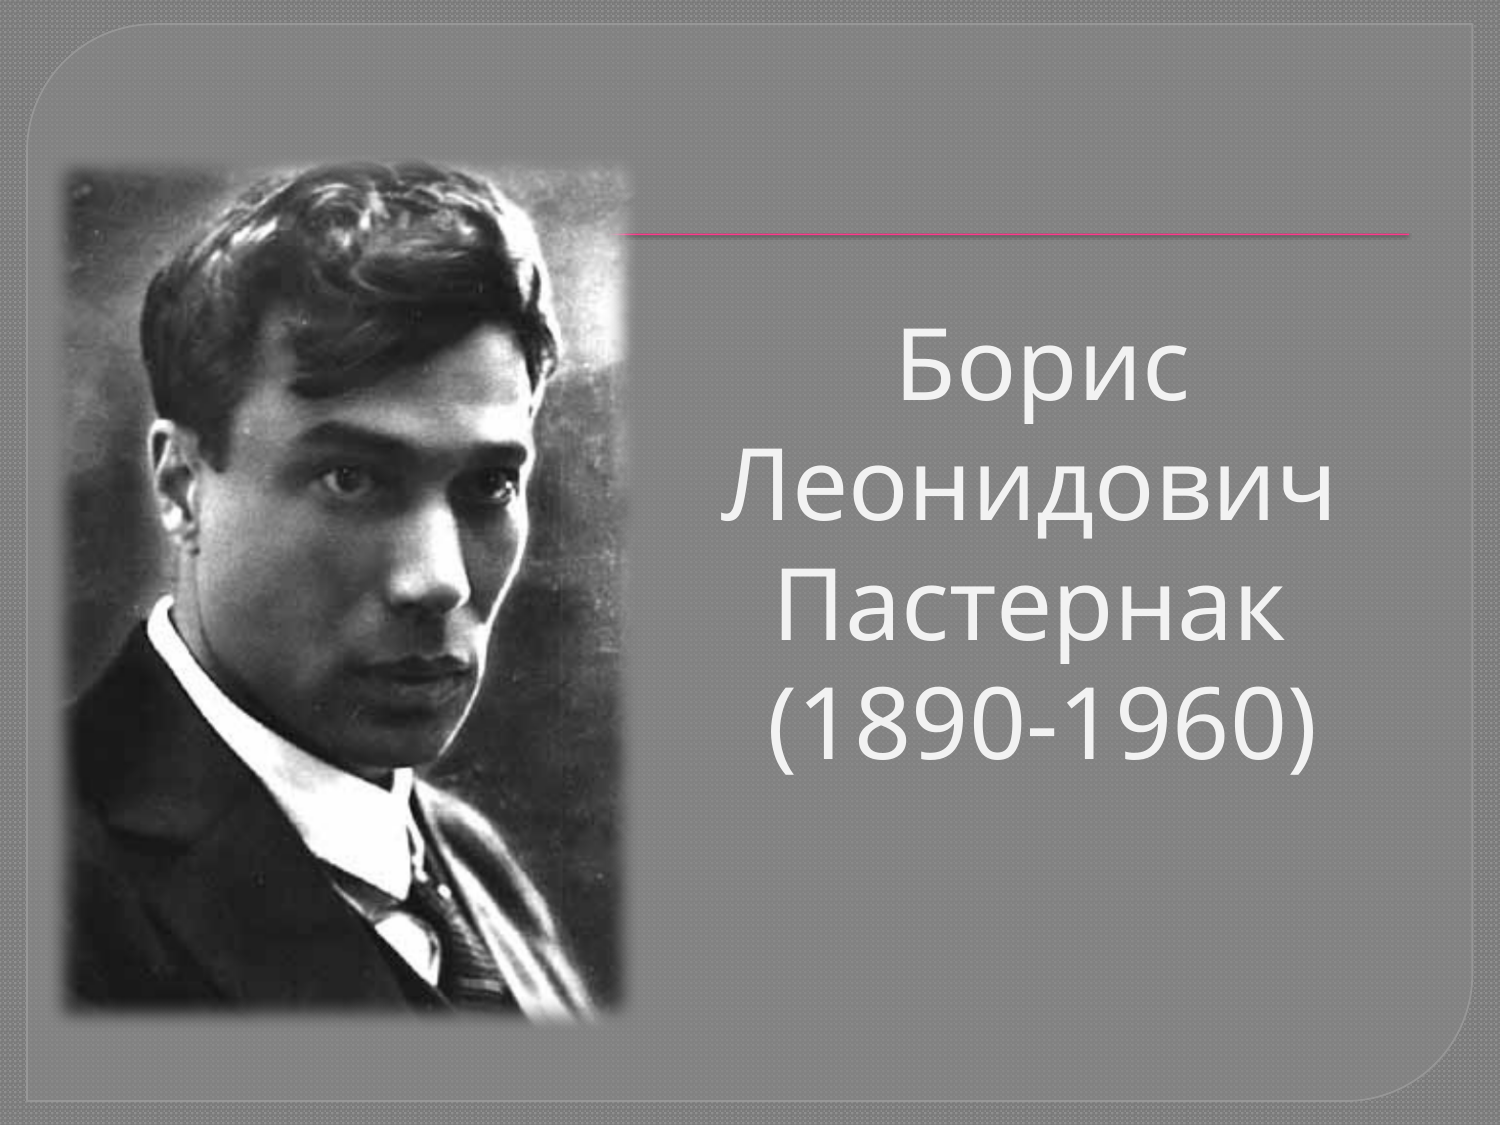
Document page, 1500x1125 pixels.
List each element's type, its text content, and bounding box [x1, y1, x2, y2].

text_box Борис Леонидович Пастернак (1890-1960) [667, 292, 1418, 788]
picture [46, 152, 641, 1032]
